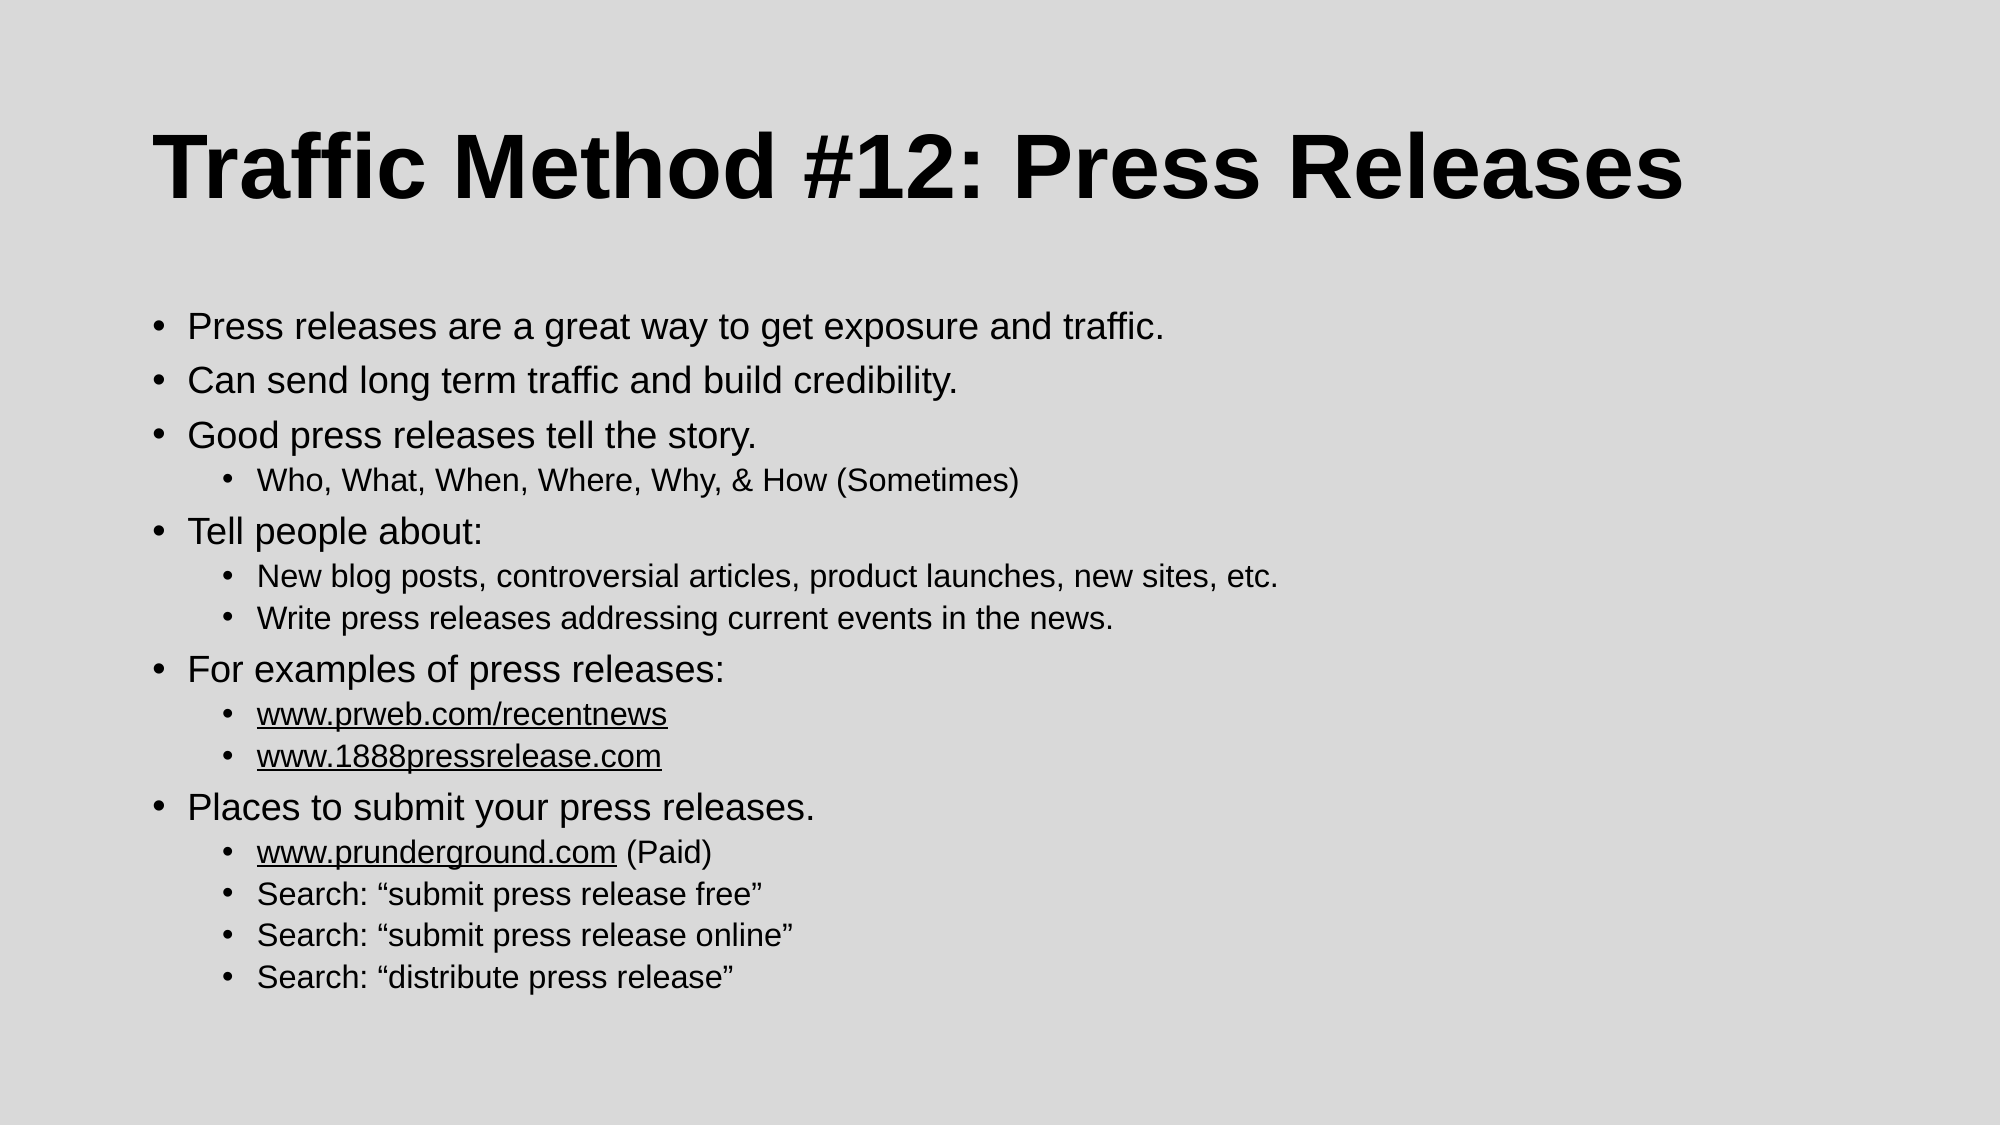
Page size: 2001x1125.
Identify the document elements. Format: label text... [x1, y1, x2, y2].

list Press releases are a great way to get exposure and traffic. Can send long term traffic and build credibility. Good press releases tell the story. Who, What, When, Where, Why, & How (Sometimes) Tell people about: New blog posts, controversial articles, product launches, new sites, etc. Write press releases addressing current events in the news. For examples of press releases: www.prweb.com/recentnews www.1888pressrelease.com Places to submit your press releases. www.prunderground.com (Paid) Search: “submit press release free” Search: “submit press release online” Search: “distribute press release” [137, 299, 1863, 1014]
title Traffic Method #12: Press Releases [137, 59, 1863, 278]
